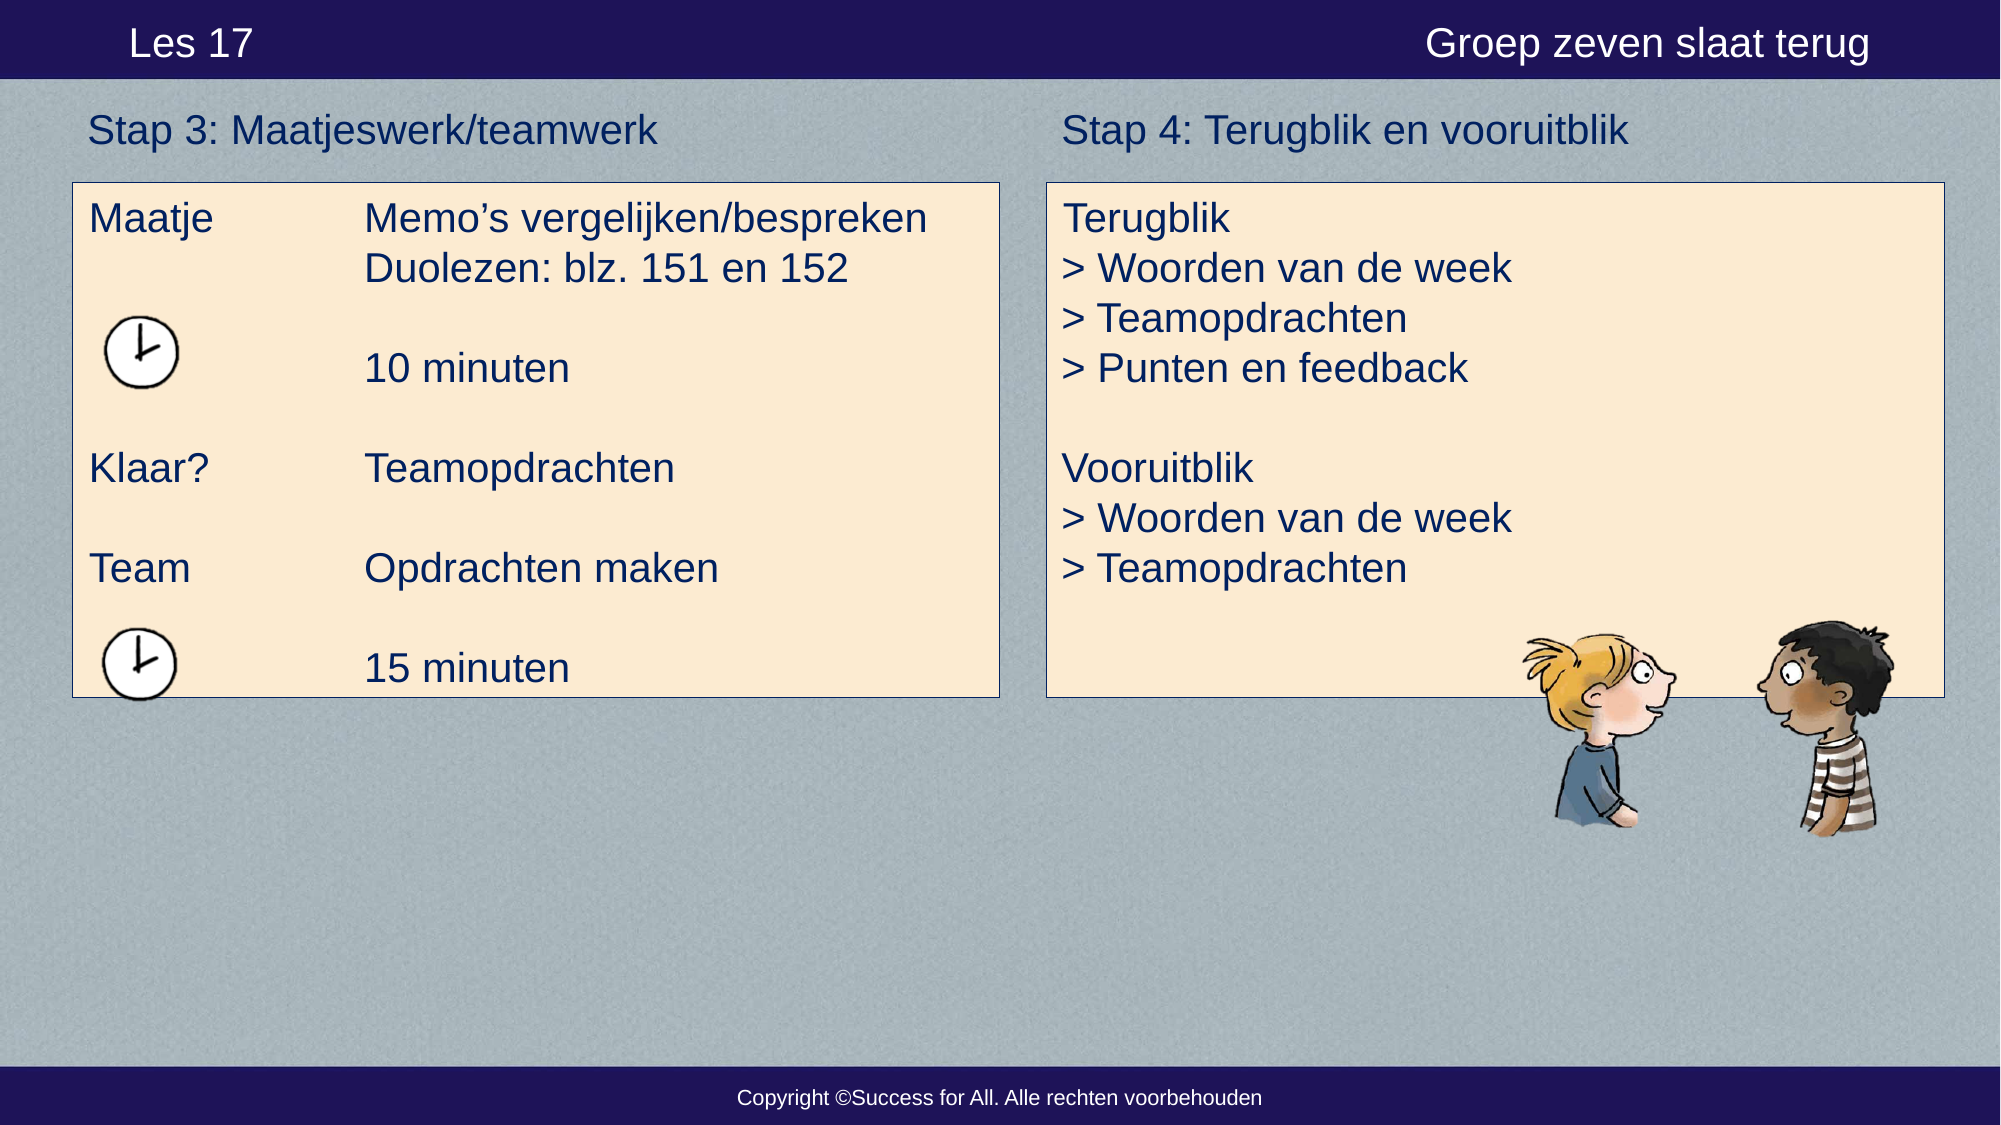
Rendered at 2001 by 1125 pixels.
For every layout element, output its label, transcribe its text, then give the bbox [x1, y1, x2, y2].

text_box Groep zeven slaat terug [999, 8, 1886, 73]
text_box Les 17 [114, 8, 354, 73]
text_box Stap 4: Terugblik en vooruitblik [1046, 95, 1839, 161]
text_box Copyright ©Success for All. Alle rechten voorbehouden [0, 1076, 2000, 1125]
picture [0, 0, 2001, 1125]
text_box Maatje Memo’s vergelijken/bespreken Duolezen: blz. 151 en 152 10 minuten Klaar? Teamopdrachten Team Opdrachten maken 15 minuten [72, 182, 1000, 698]
text_box Terugblik > Woorden van de week > Teamopdrachten > Punten en feedback Vooruitblik > Woorden van de week > Teamopdrachten [1046, 182, 1945, 698]
text_box Stap 3: Maatjeswerk/teamwerk [72, 95, 865, 161]
